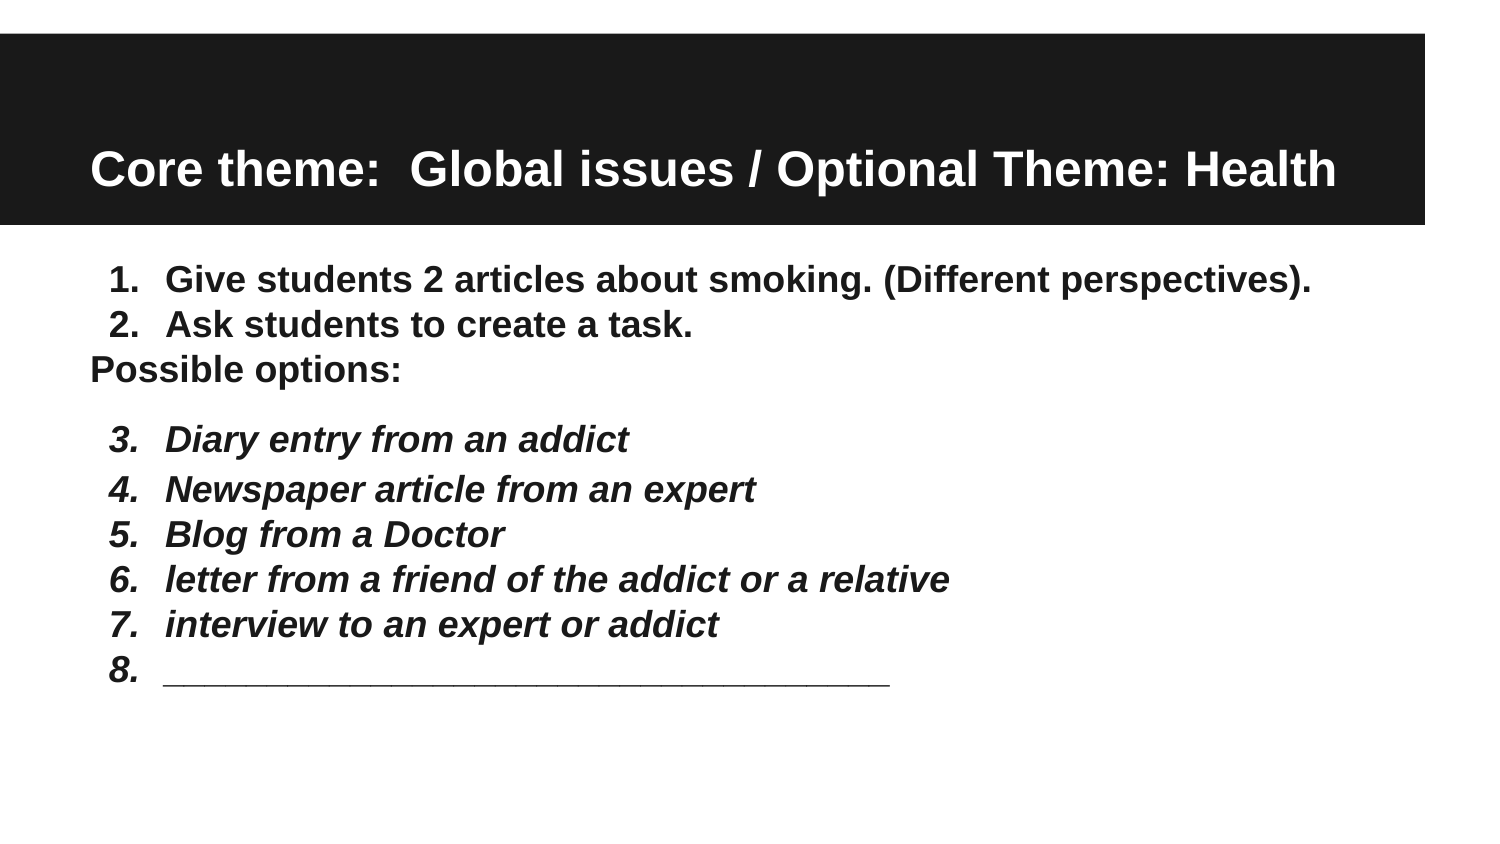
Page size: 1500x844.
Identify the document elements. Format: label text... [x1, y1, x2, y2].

list Give students 2 articles about smoking. (Different perspectives). Ask students to create a task. Possible options: Diary entry from an addict Newspaper article from an expert Blog from a Doctor letter from a friend of the addict or a relative interview to an expert or addict ___________________________________ [75, 239, 1425, 808]
title Core theme: Global issues / Optional Theme: Health [75, 33, 1425, 221]
